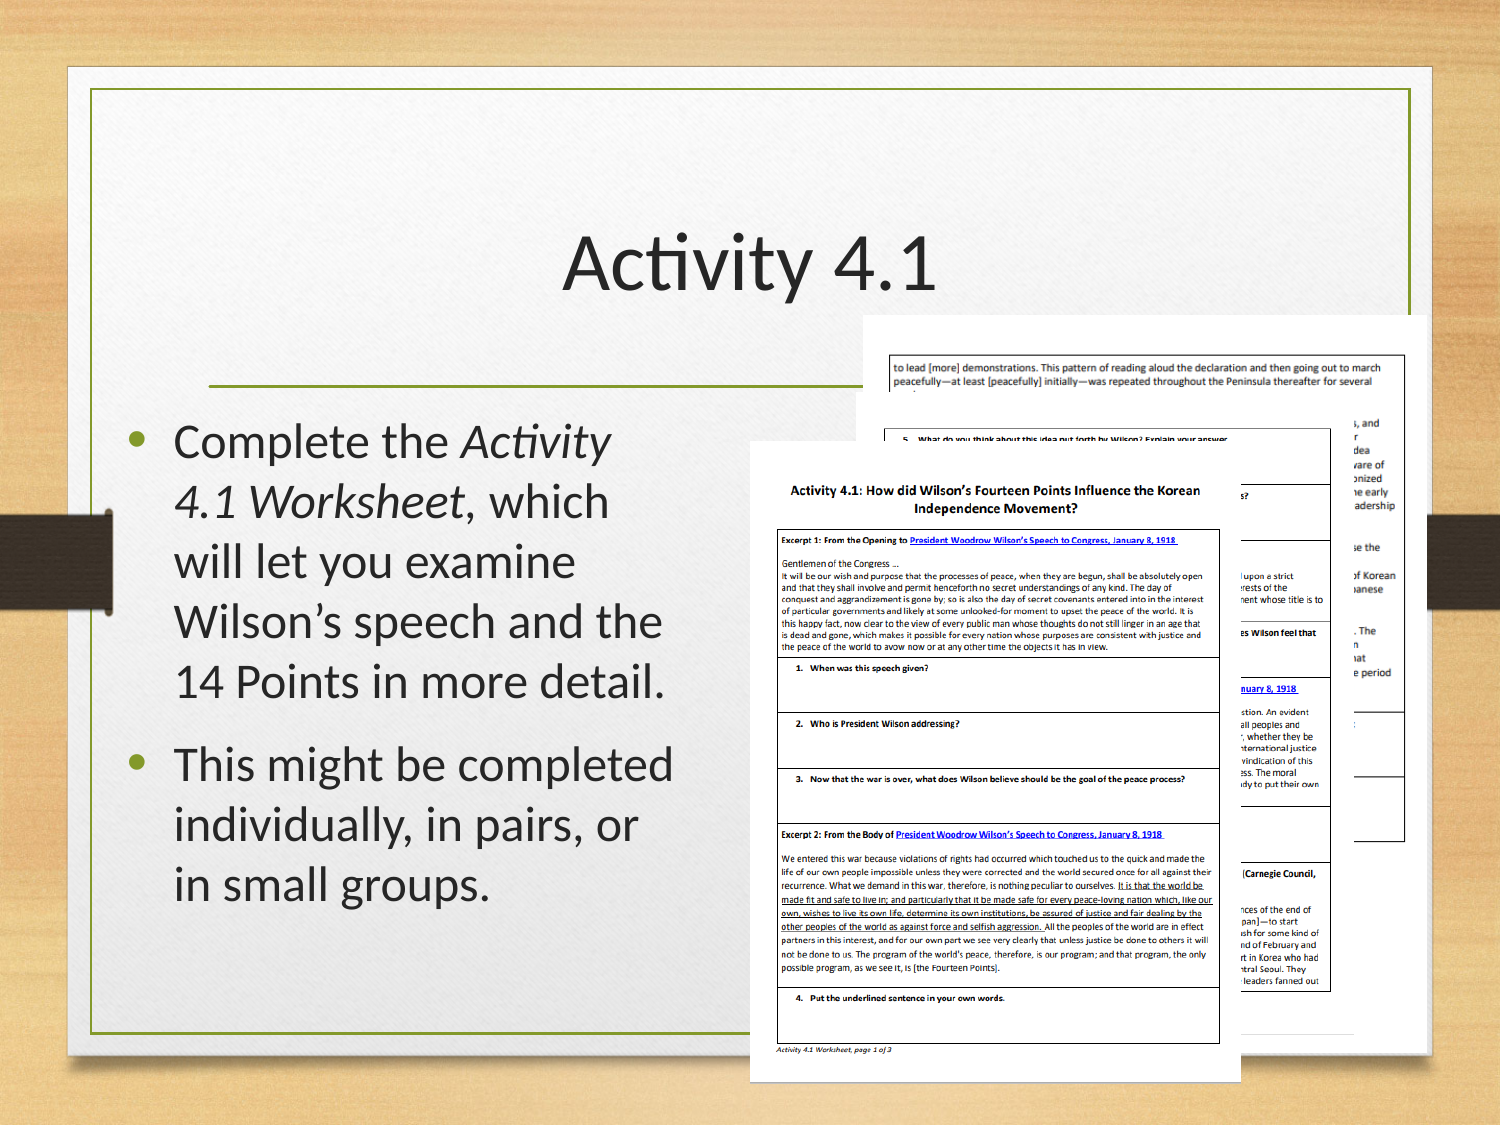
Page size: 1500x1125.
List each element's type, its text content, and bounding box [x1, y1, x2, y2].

list Complete the Activity 4.1 Worksheet, which will let you examine Wilson’s speech and the 14 Points in more detail. This might be completed individually, in pairs, or in small groups. [111, 401, 699, 967]
title Activity 4.1 [193, 150, 1309, 365]
picture [0, 0, 1500, 1125]
